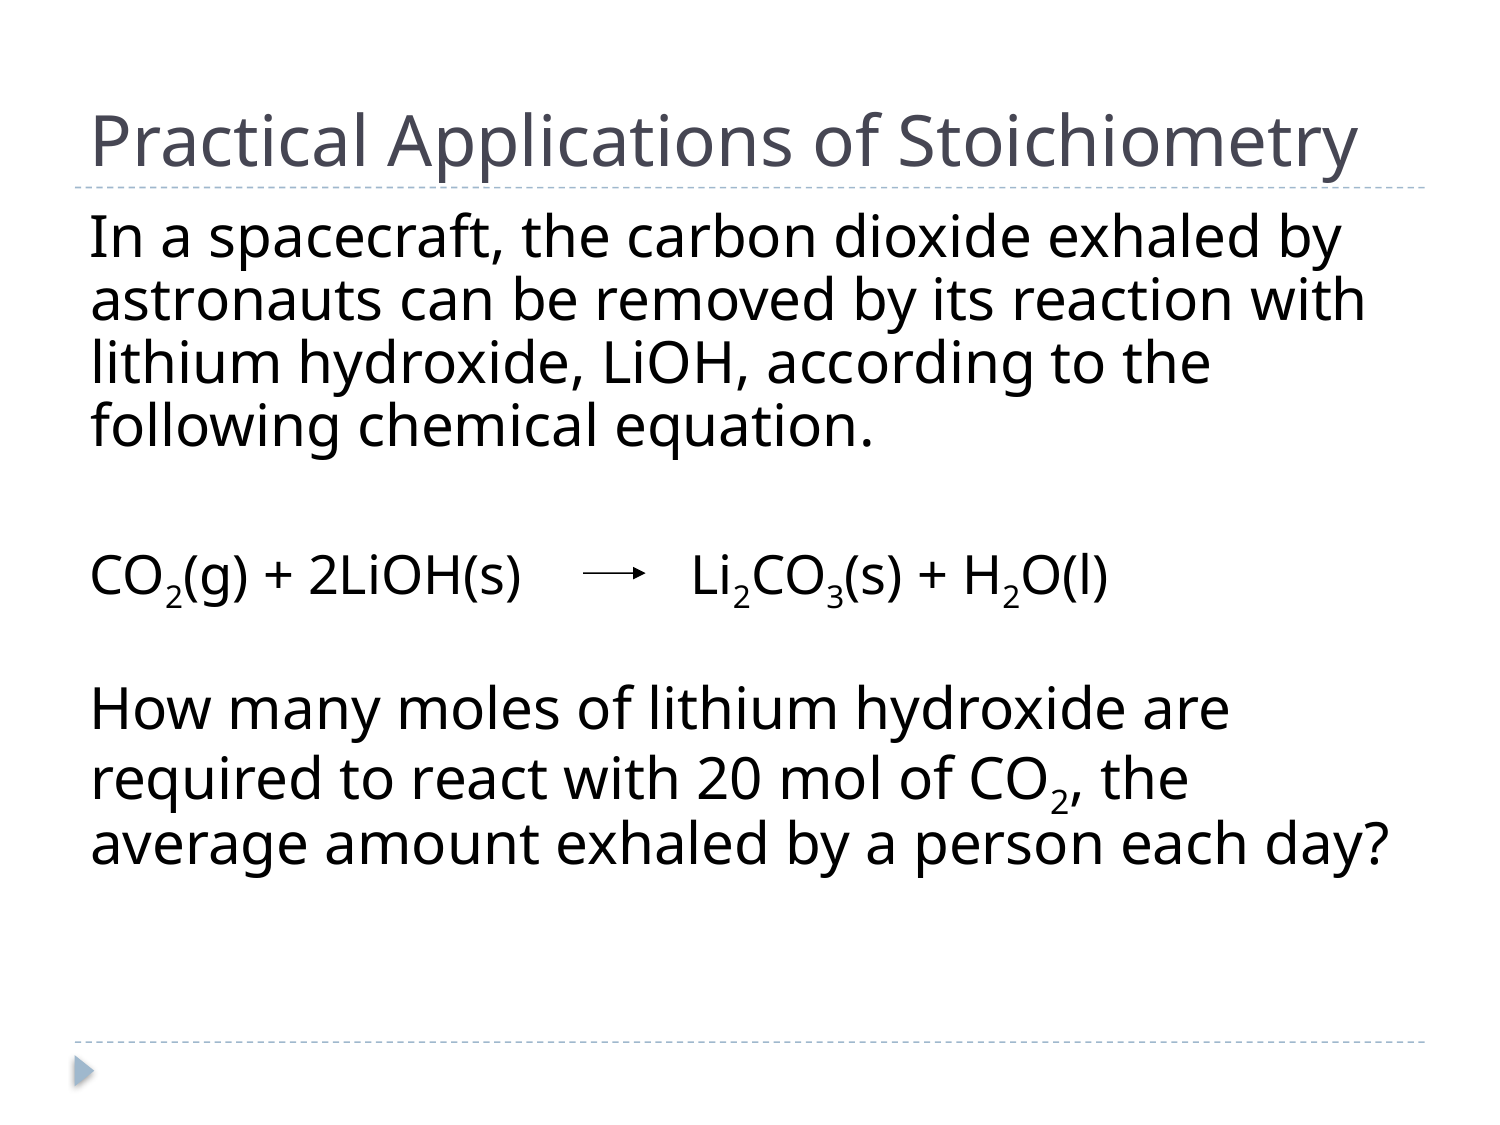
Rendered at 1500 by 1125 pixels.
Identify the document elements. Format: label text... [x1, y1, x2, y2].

text_box [583, 566, 646, 580]
title Practical Applications of Stoichiometry [75, 24, 1425, 188]
list In a spacecraft, the carbon dioxide exhaled by astronauts can be removed by its reaction with lithium hydroxide, LiOH, according to the following chemical equation. CO2(g) + 2LiOH(s) Li2CO3(s) + H2O(l) How many moles of lithium hydroxide are required to react with 20 mol of CO2, the average amount exhaled by a person each day? [75, 200, 1425, 1006]
